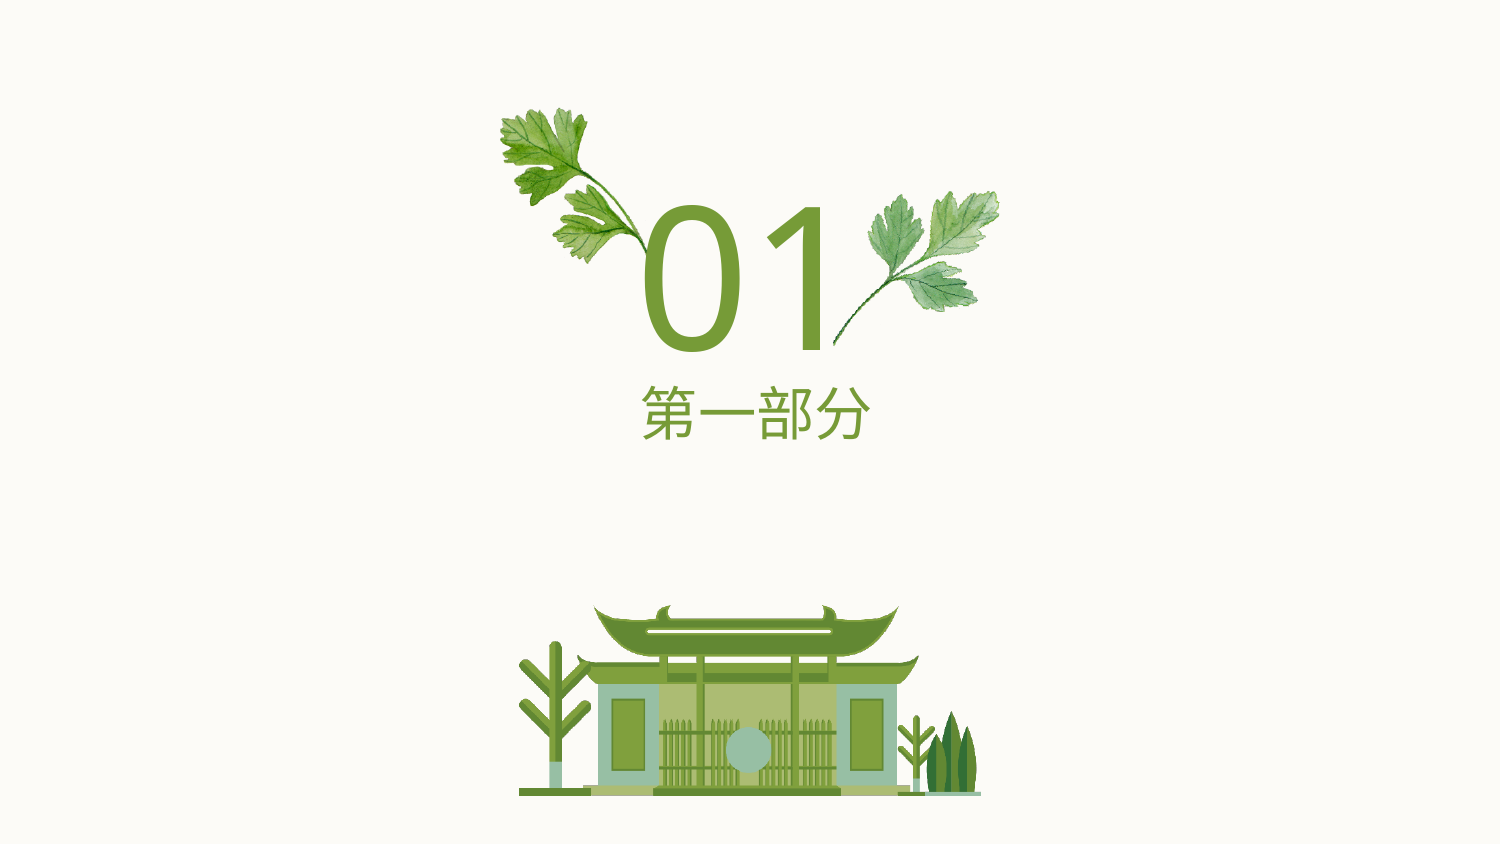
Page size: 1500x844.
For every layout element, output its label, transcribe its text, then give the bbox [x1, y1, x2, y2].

text_box 第一部分 [625, 369, 925, 455]
picture [0, 0, 1500, 844]
text_box 01 [620, 142, 758, 398]
